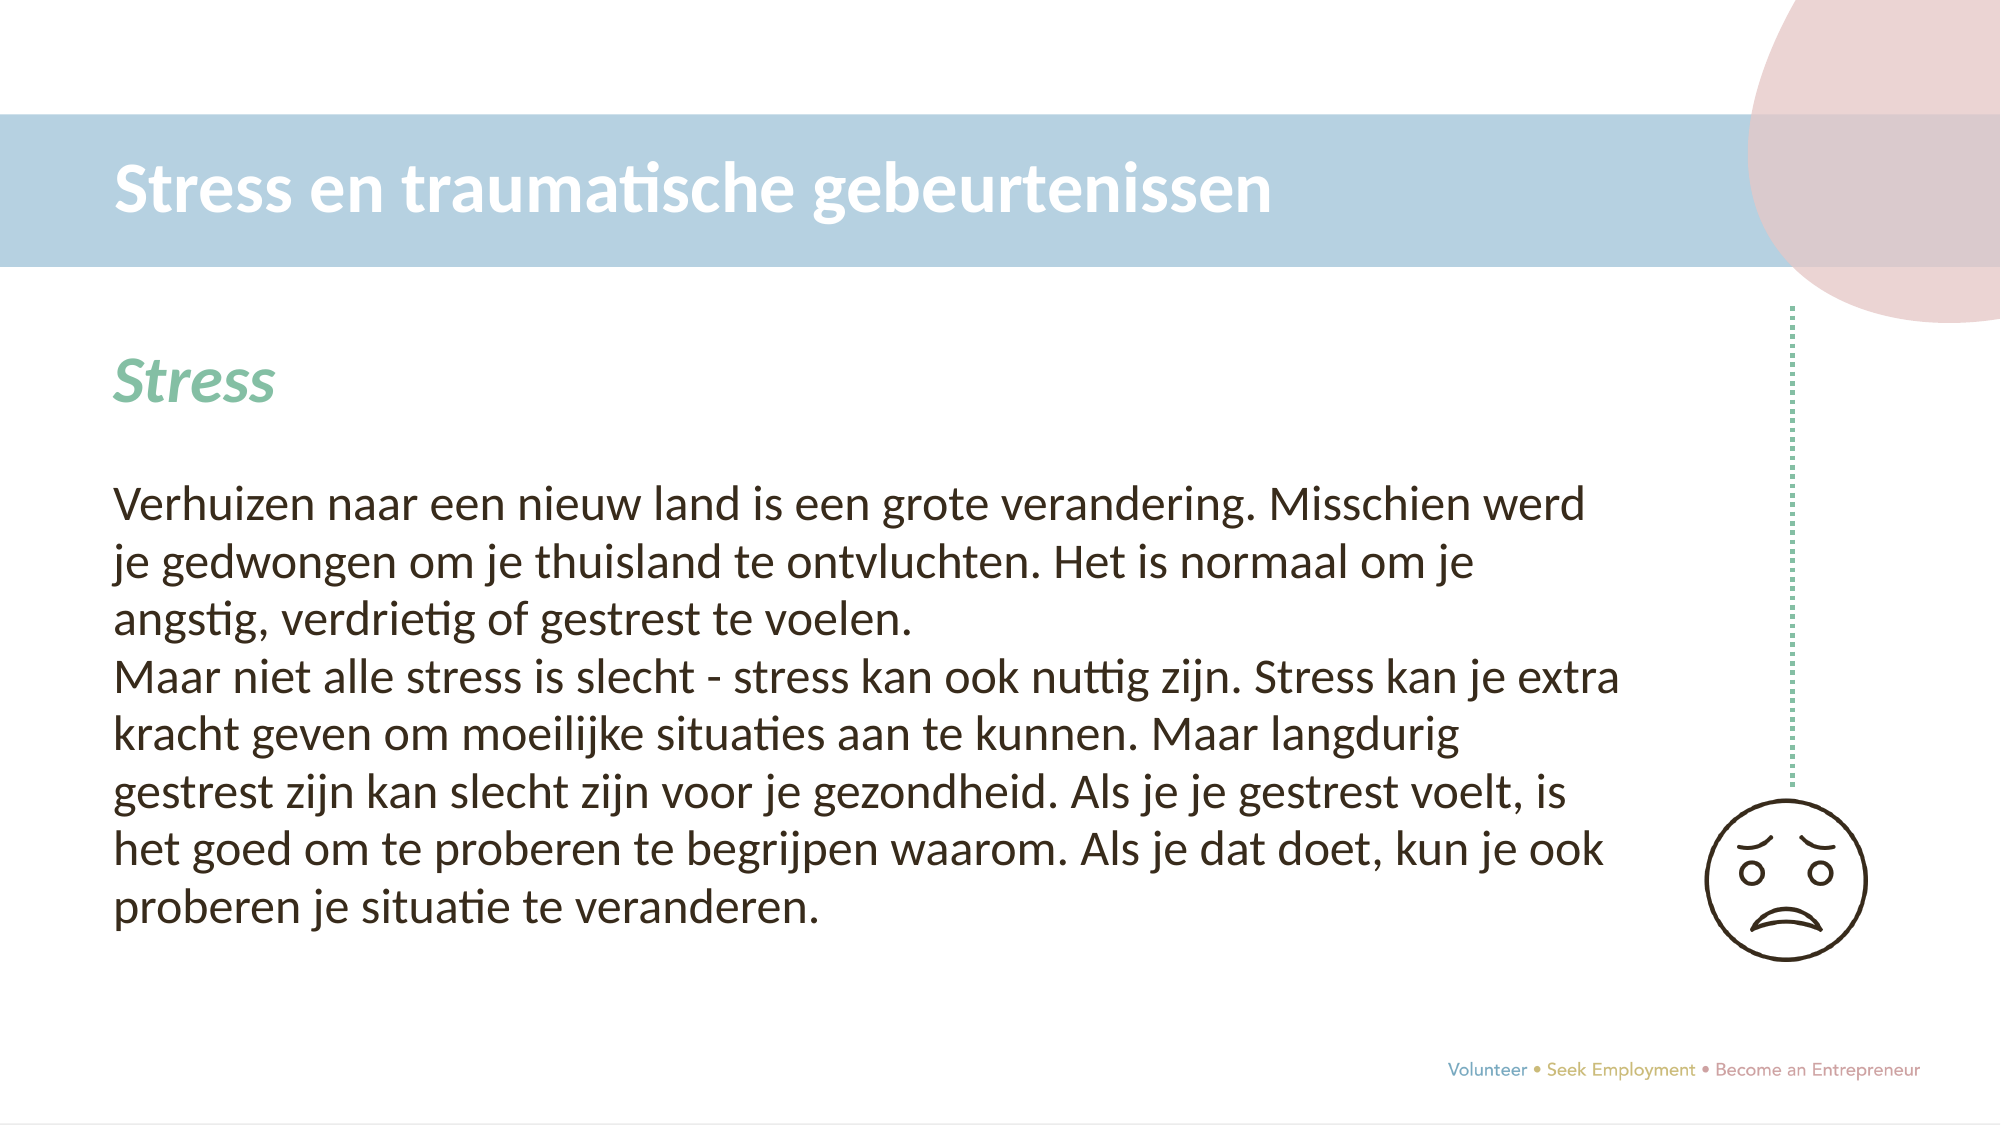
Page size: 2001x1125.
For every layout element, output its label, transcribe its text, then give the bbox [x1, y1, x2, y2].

text_box [1747, 0, 2000, 323]
text_box Stress Verhuizen naar een nieuw land is een grote verandering. Misschien werd je gedwongen om je thuisland te ontvluchten. Het is normaal om je angstig, verdrietig of gestrest te voelen. Maar niet alle stress is slecht - stress kan ook nuttig zijn. Stress kan je extra kracht geven om moeilijke situaties aan te kunnen. Maar langdurig gestrest zijn kan slecht zijn voor je gezondheid. Als je je gestrest voelt, is het goed om te proberen te begrijpen waarom. Als je dat doet, kun je ook proberen je situatie te veranderen. [98, 350, 1637, 975]
text_box [0, 113, 1792, 268]
picture [1682, 777, 1889, 984]
text_box Stress en traumatische gebeurtenissen [99, 147, 1312, 290]
picture [1418, 1046, 1971, 1103]
